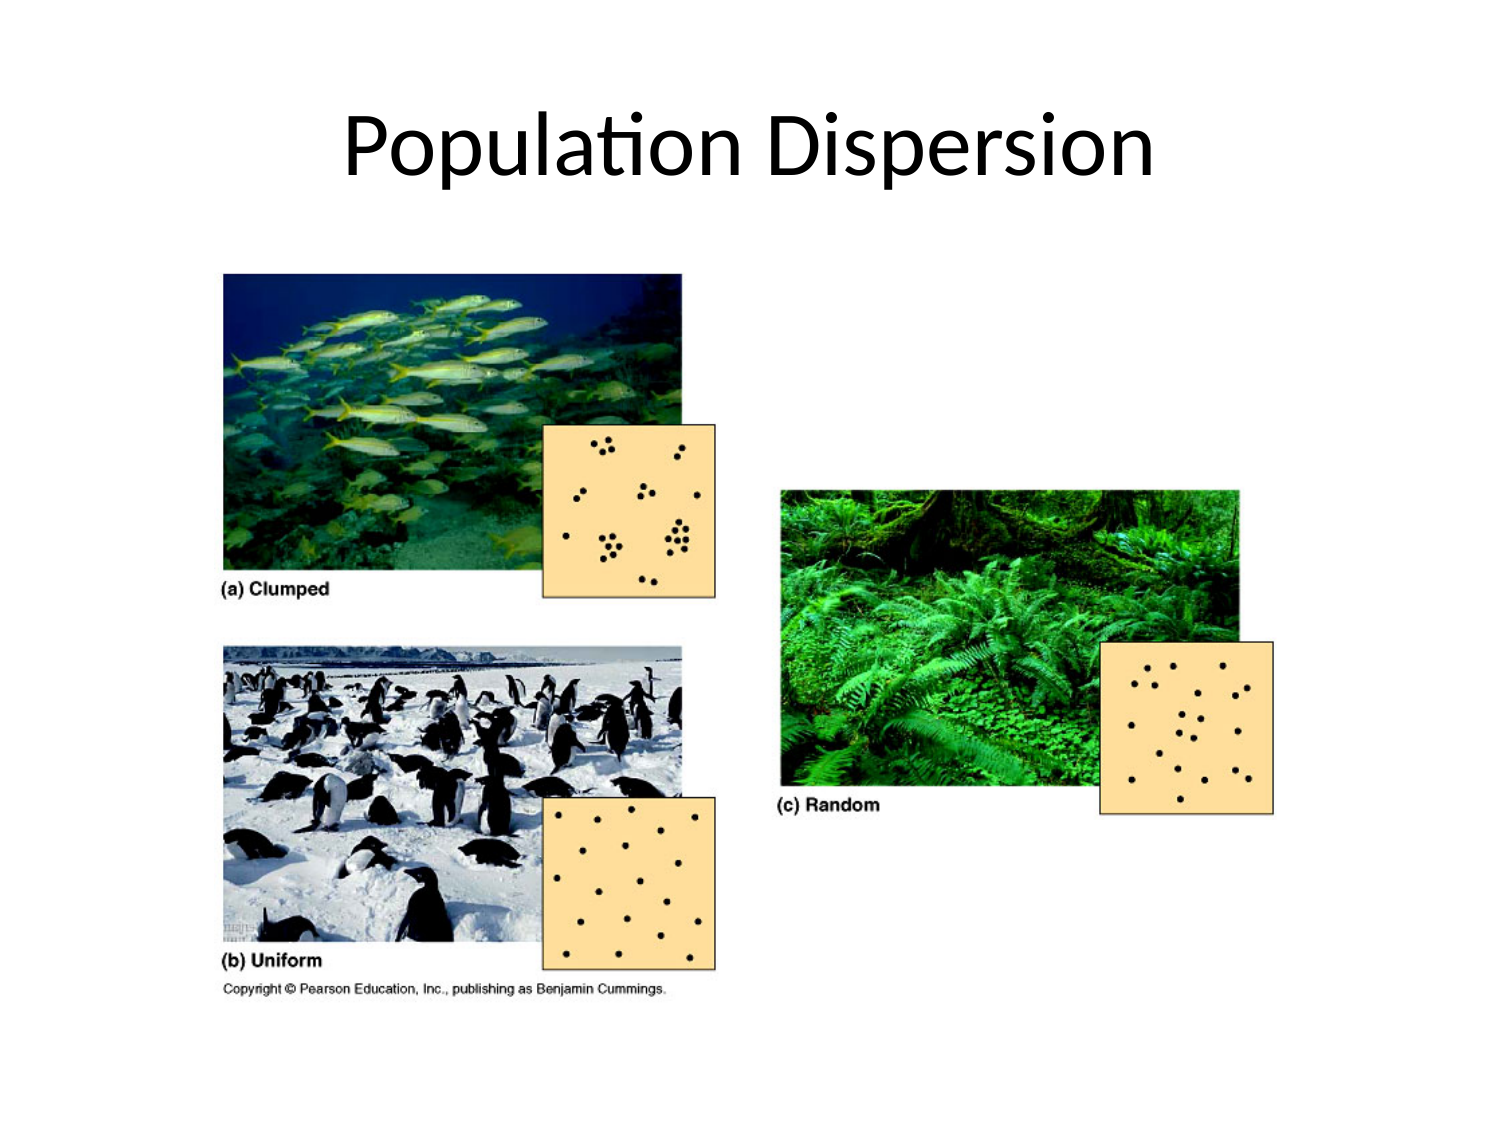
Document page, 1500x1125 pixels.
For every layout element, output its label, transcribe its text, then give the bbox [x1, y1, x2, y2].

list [74, 262, 1426, 1006]
title Population Dispersion [75, 45, 1425, 233]
